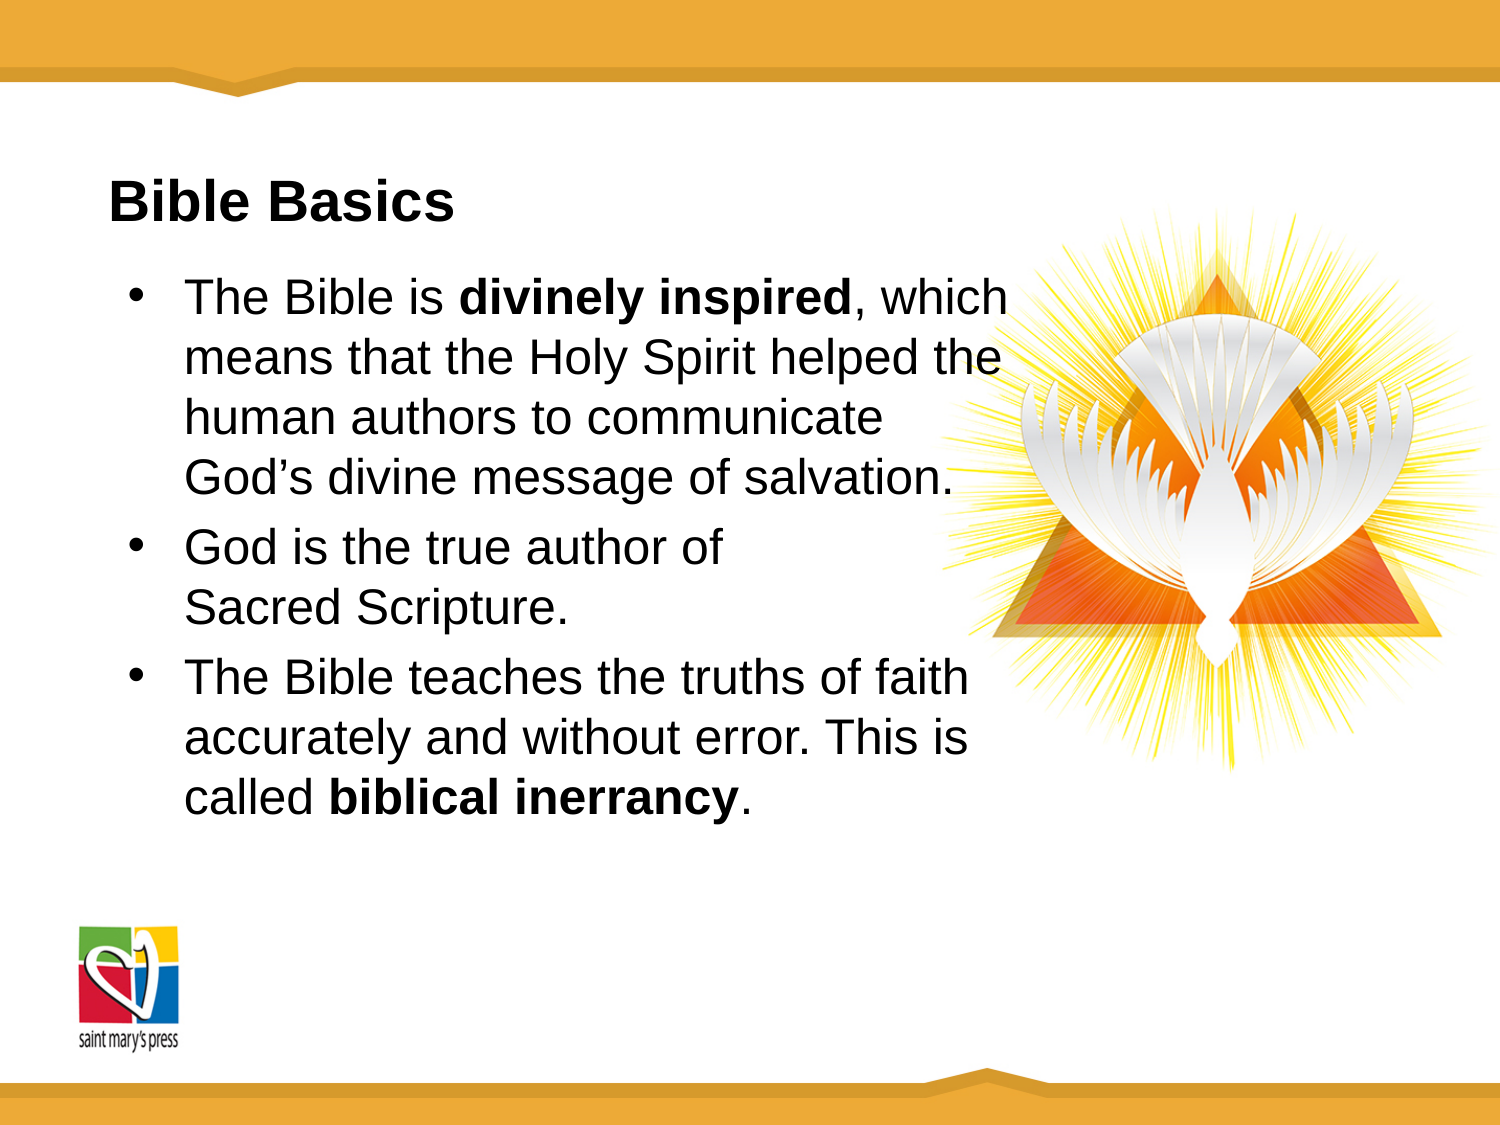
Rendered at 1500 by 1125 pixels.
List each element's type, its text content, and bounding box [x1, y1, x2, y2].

picture [0, 0, 1500, 1125]
title Bible Basics [93, 135, 1482, 261]
list The Bible is divinely inspired, which means that the Holy Spirit helped the human authors to communicate God’s divine message of salvation. God is the true author of Sacred Scripture. The Bible teaches the truths of faith accurately and without error. This is called biblical inerrancy. [112, 257, 906, 536]
